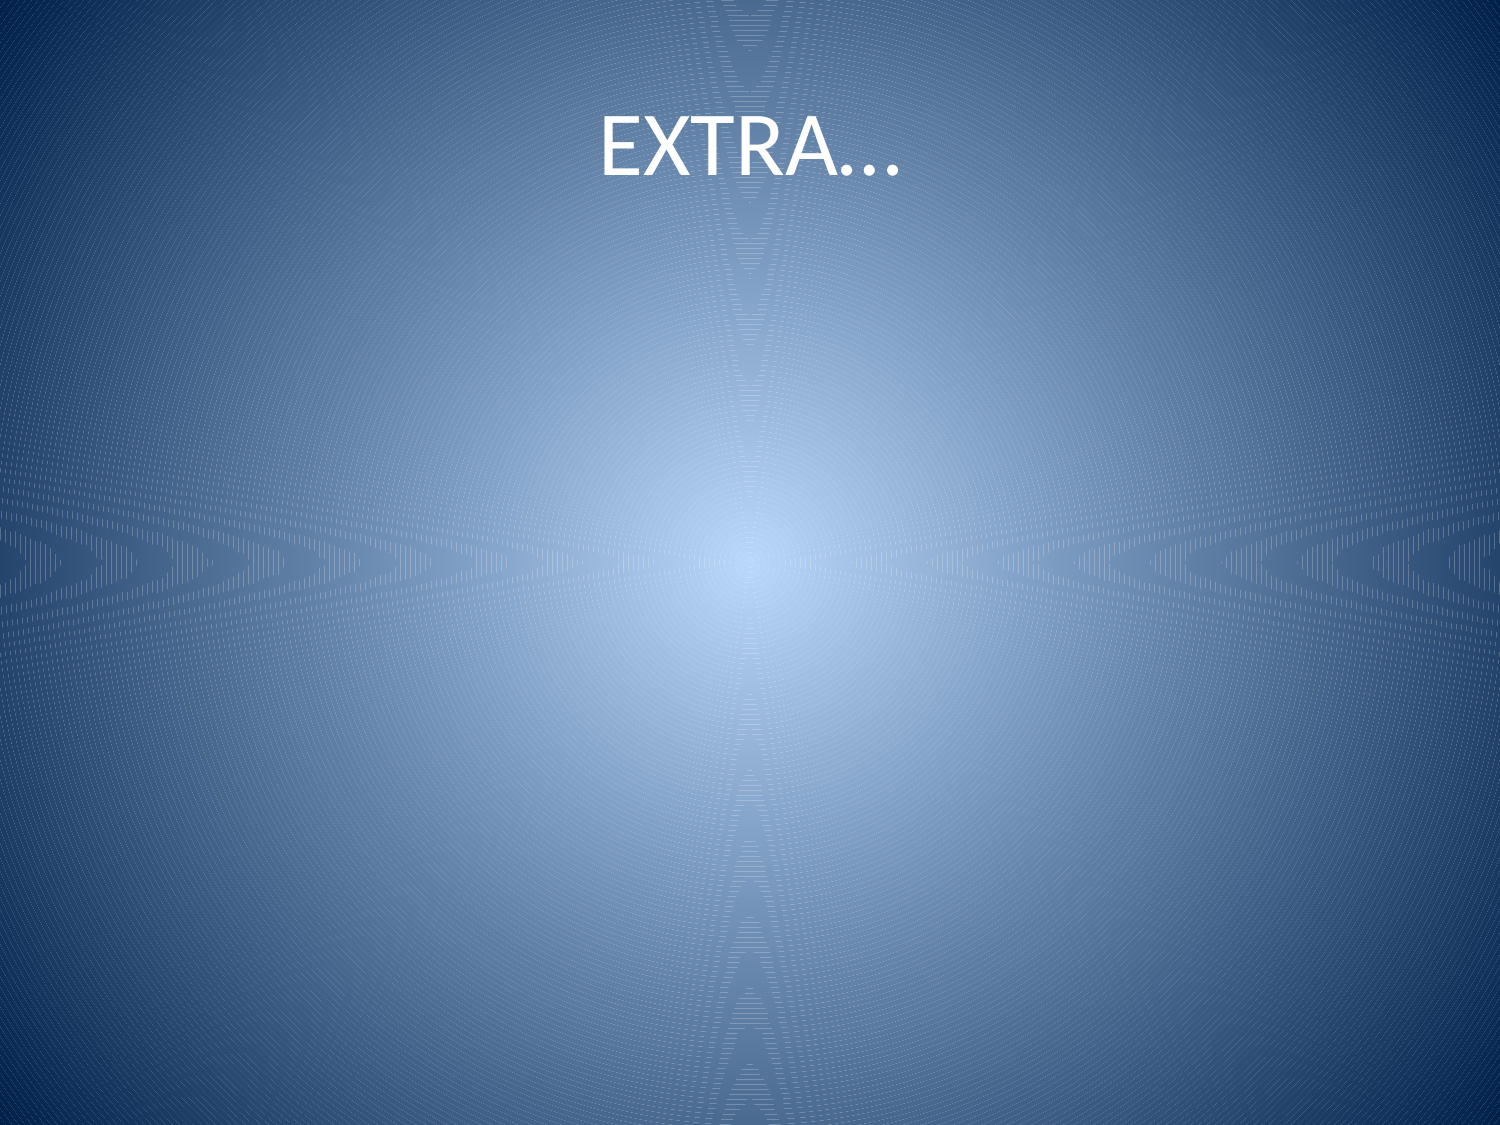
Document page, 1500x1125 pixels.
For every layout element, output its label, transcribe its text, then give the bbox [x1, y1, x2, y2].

title EXTRA… [75, 45, 1425, 233]
